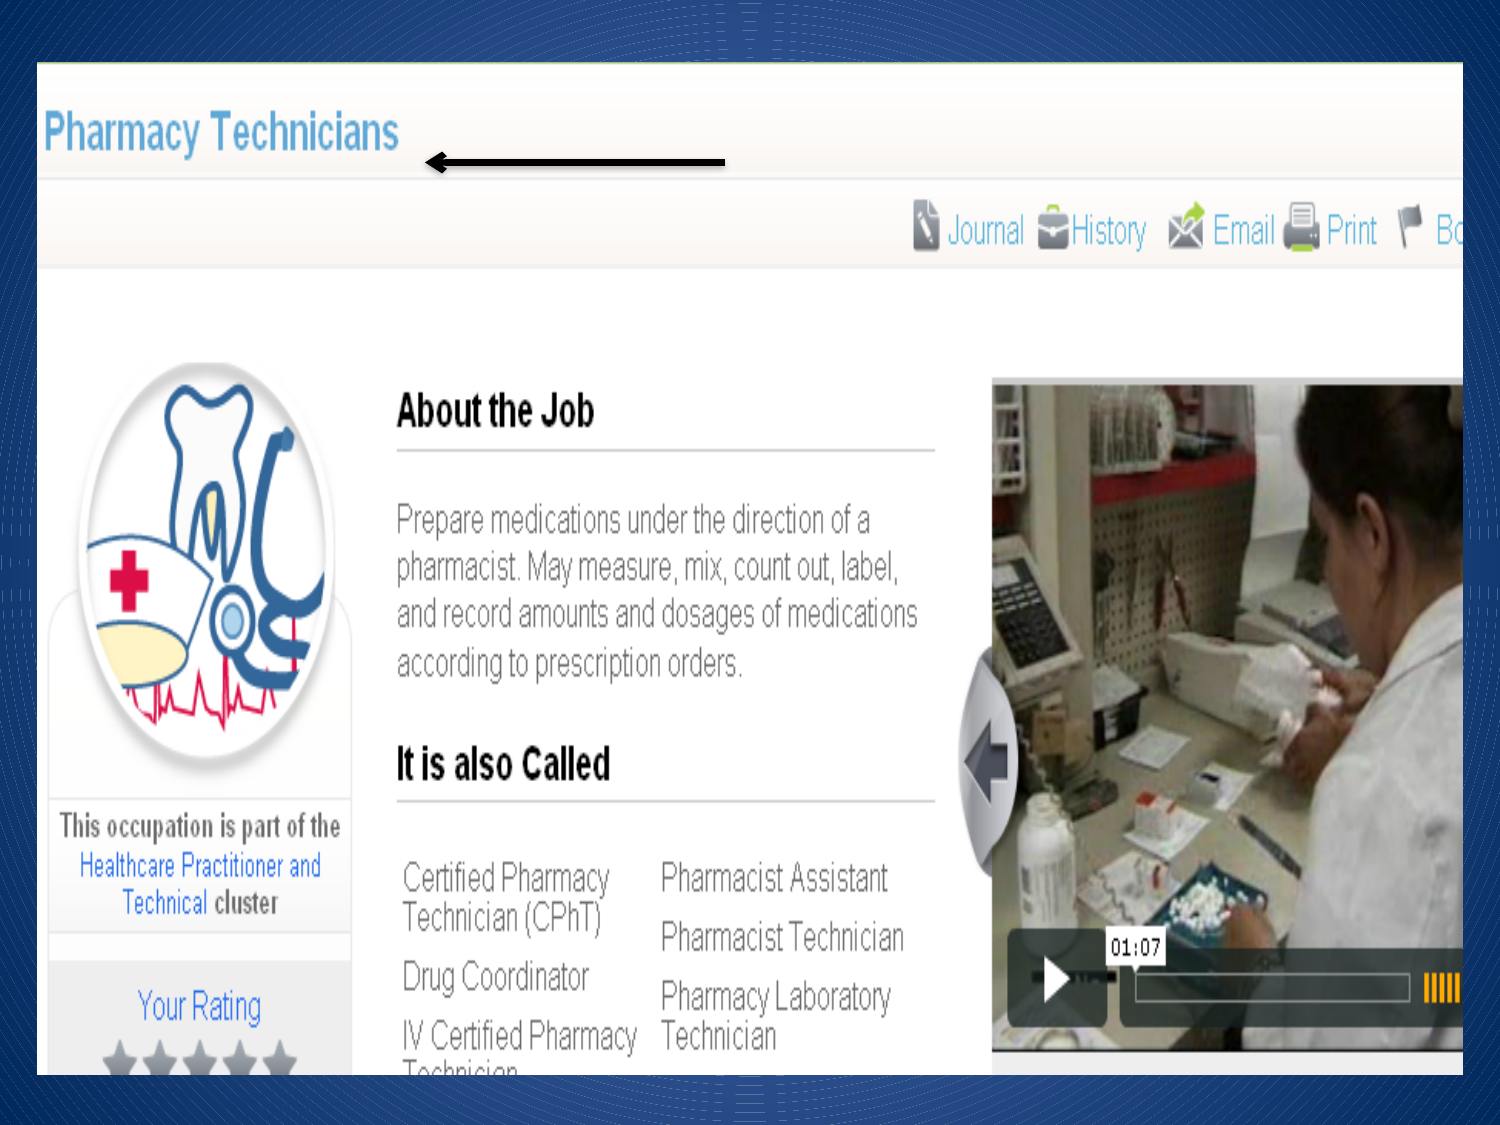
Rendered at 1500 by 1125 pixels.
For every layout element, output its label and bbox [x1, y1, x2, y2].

list [37, 62, 1463, 1076]
